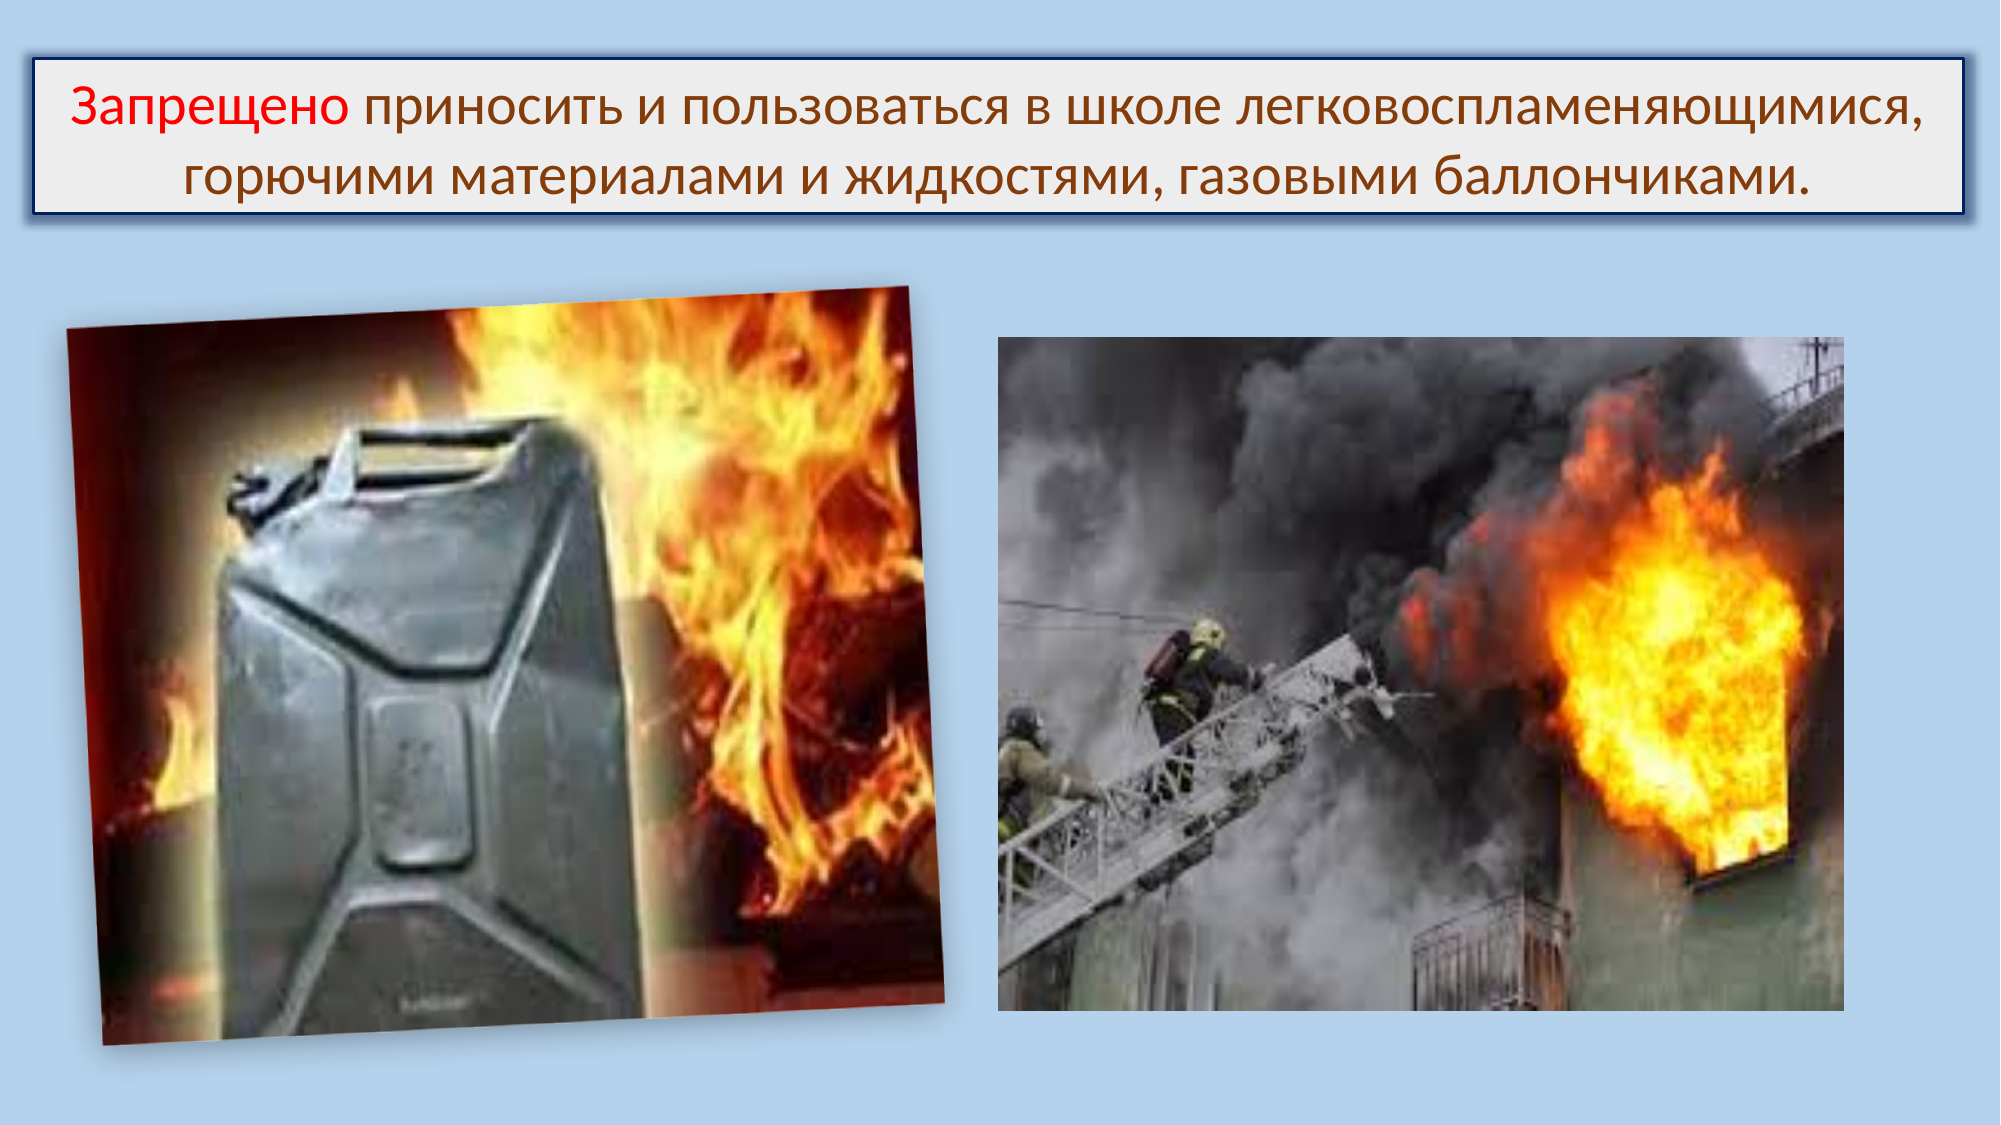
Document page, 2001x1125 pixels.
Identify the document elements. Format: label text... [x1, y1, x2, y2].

text_box Запрещено приносить и пользоваться в школе легковоспламеняющимися, горючими материалами и жидкостями, газовыми баллончиками. [33, 58, 1964, 214]
picture [998, 337, 1844, 1011]
picture [67, 287, 944, 1045]
